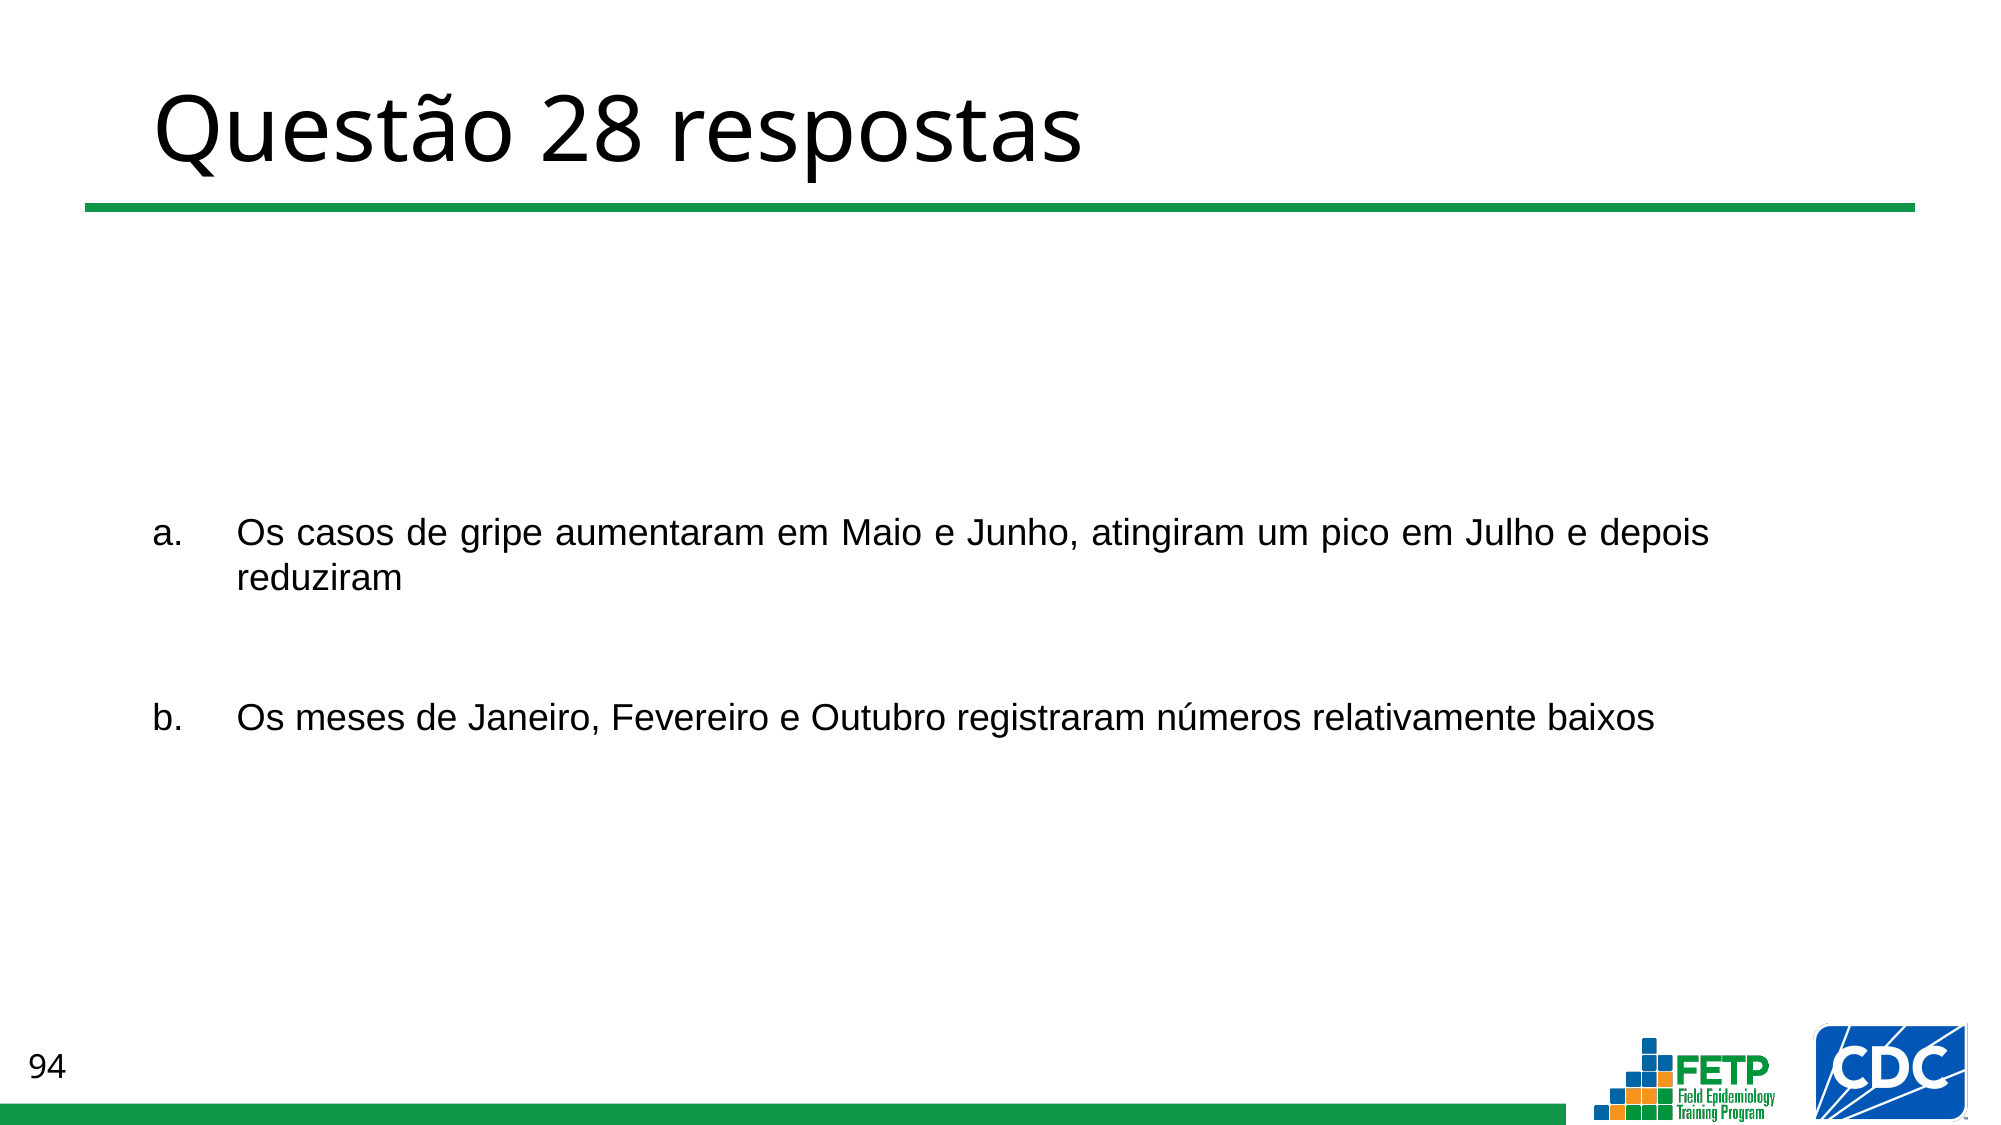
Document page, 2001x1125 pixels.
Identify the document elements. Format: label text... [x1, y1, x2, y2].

title Questão 28 respostas [137, 75, 1863, 207]
picture [1813, 1023, 1968, 1122]
picture [1594, 1038, 1775, 1122]
list Os casos de gripe aumentaram em Maio e Junho, atingiram um pico em Julho e depois reduziram Os meses de Janeiro, Fevereiro e Outubro registraram números relativamente baixos [137, 242, 1725, 1004]
